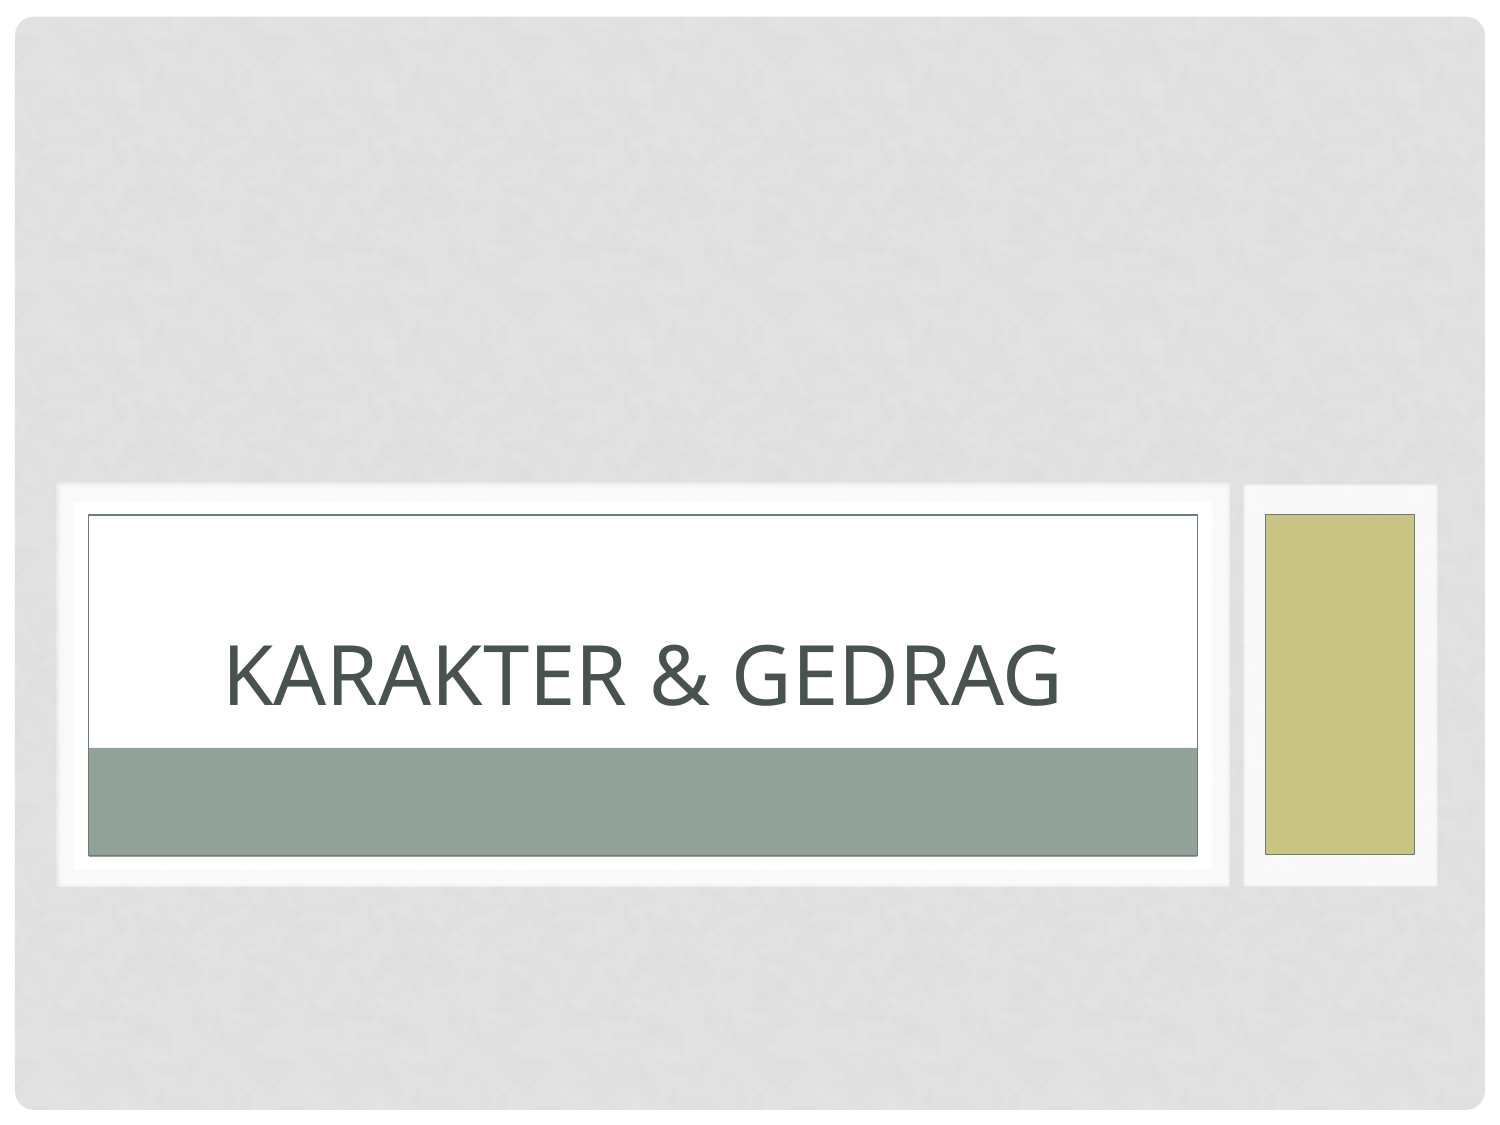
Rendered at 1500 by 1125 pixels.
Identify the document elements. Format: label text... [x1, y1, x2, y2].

title Karakter & Gedrag [99, 529, 1187, 730]
